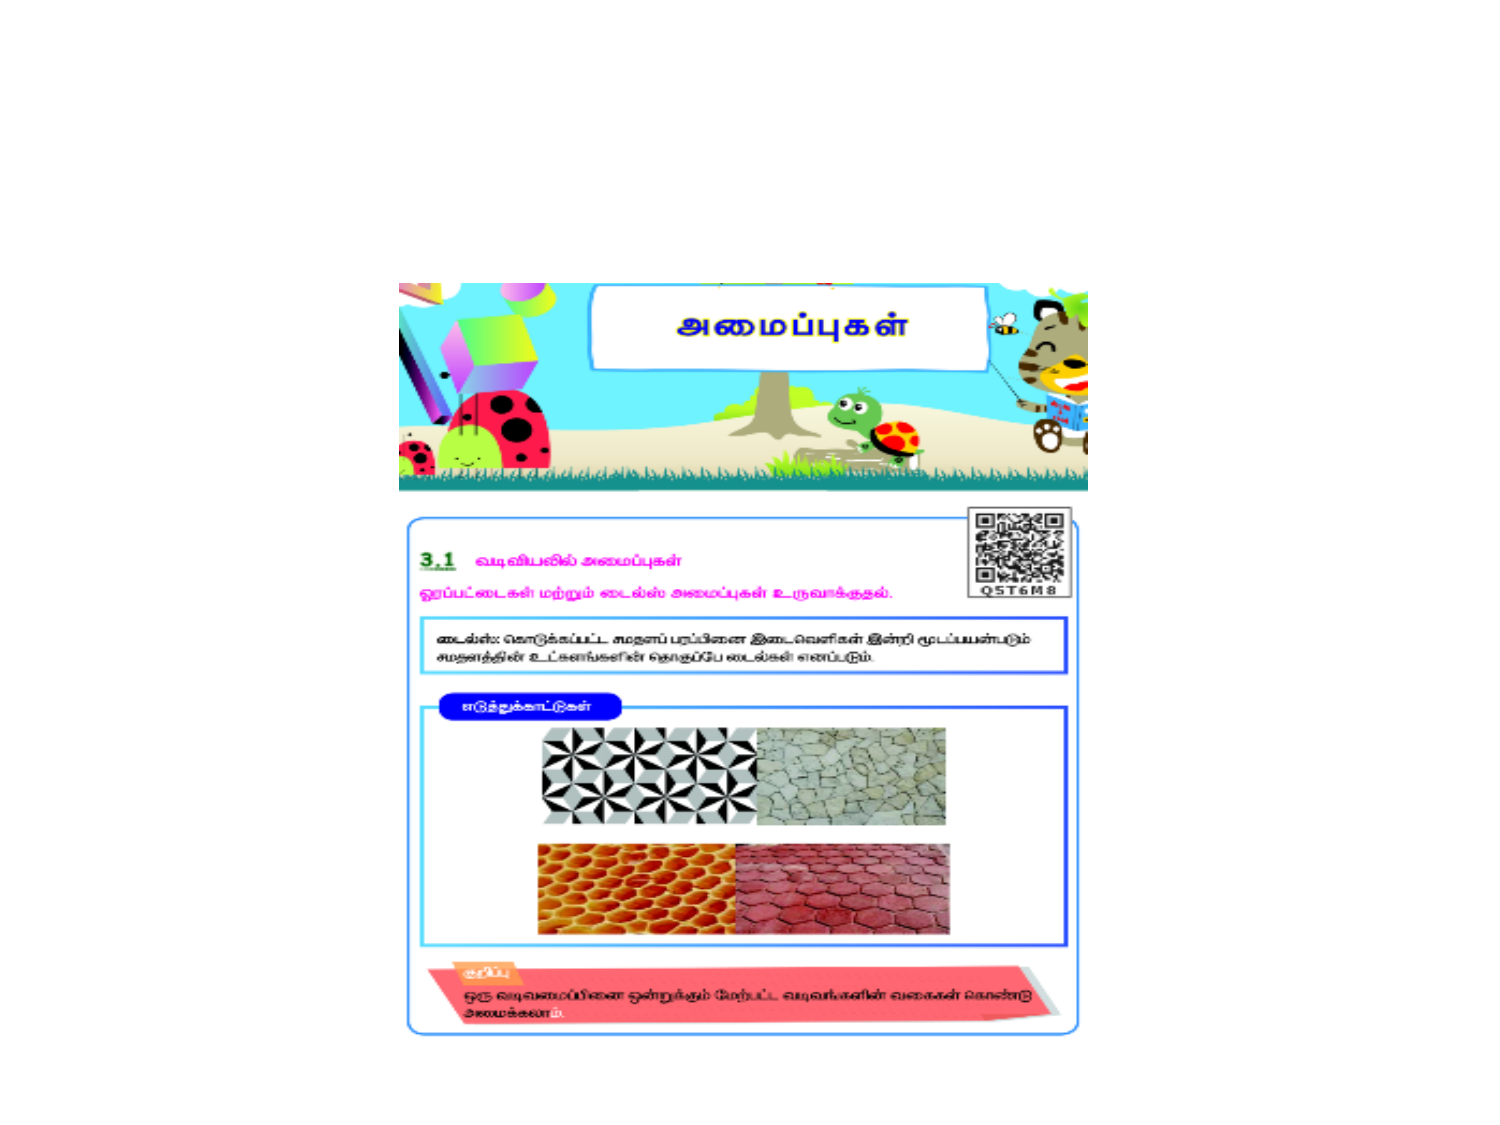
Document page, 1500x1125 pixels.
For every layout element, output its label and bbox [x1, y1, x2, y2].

list [399, 283, 1088, 1038]
